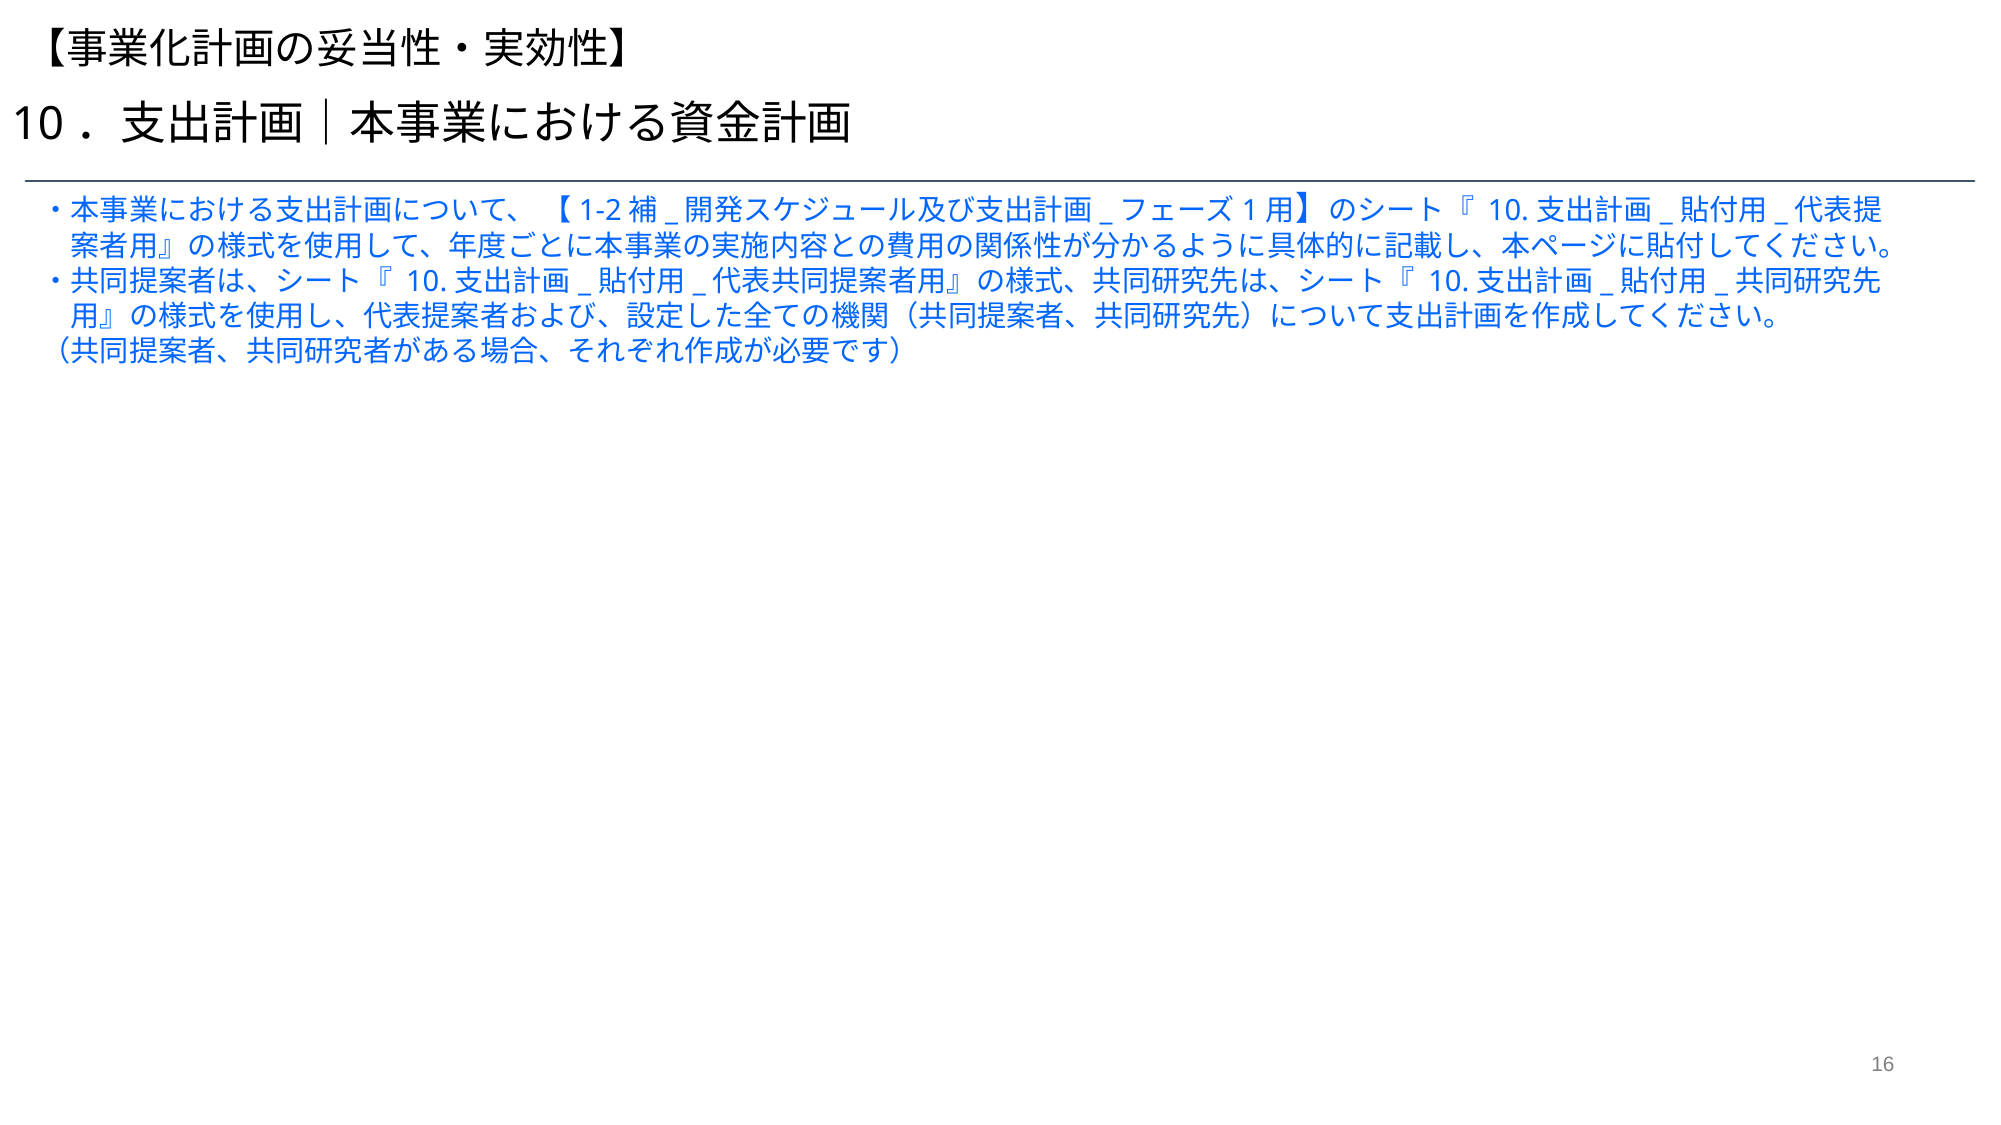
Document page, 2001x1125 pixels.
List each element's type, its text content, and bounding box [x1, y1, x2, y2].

text_box ・本事業における支出計画について、 【1-2補_開発スケジュール及び支出計画_フェーズ1用】のシート『 10.支出計画_貼付用_代表提案者用』の様式を使用して、年度ごとに本事業の実施内容との費用の関係性が分かるように具体的に記載し、本ページに貼付してください。 ・共同提案者は、シート『 10.支出計画_貼付用_代表共同提案者用』の様式、共同研究先は、シート『 10.支出計画_貼付用_共同研究先用』の様式を使用し、代表提案者および、設定した全ての機関（共同提案者、共同研究先）について支出計画を作成してください。 （共同提案者、共同研究者がある場合、それぞれ作成が必要です） [26, 182, 1922, 374]
text_box 10．支出計画｜本事業における資金計画 [11, 100, 853, 150]
text_box 【事業化計画の妥当性・実効性】 [24, 28, 1818, 74]
